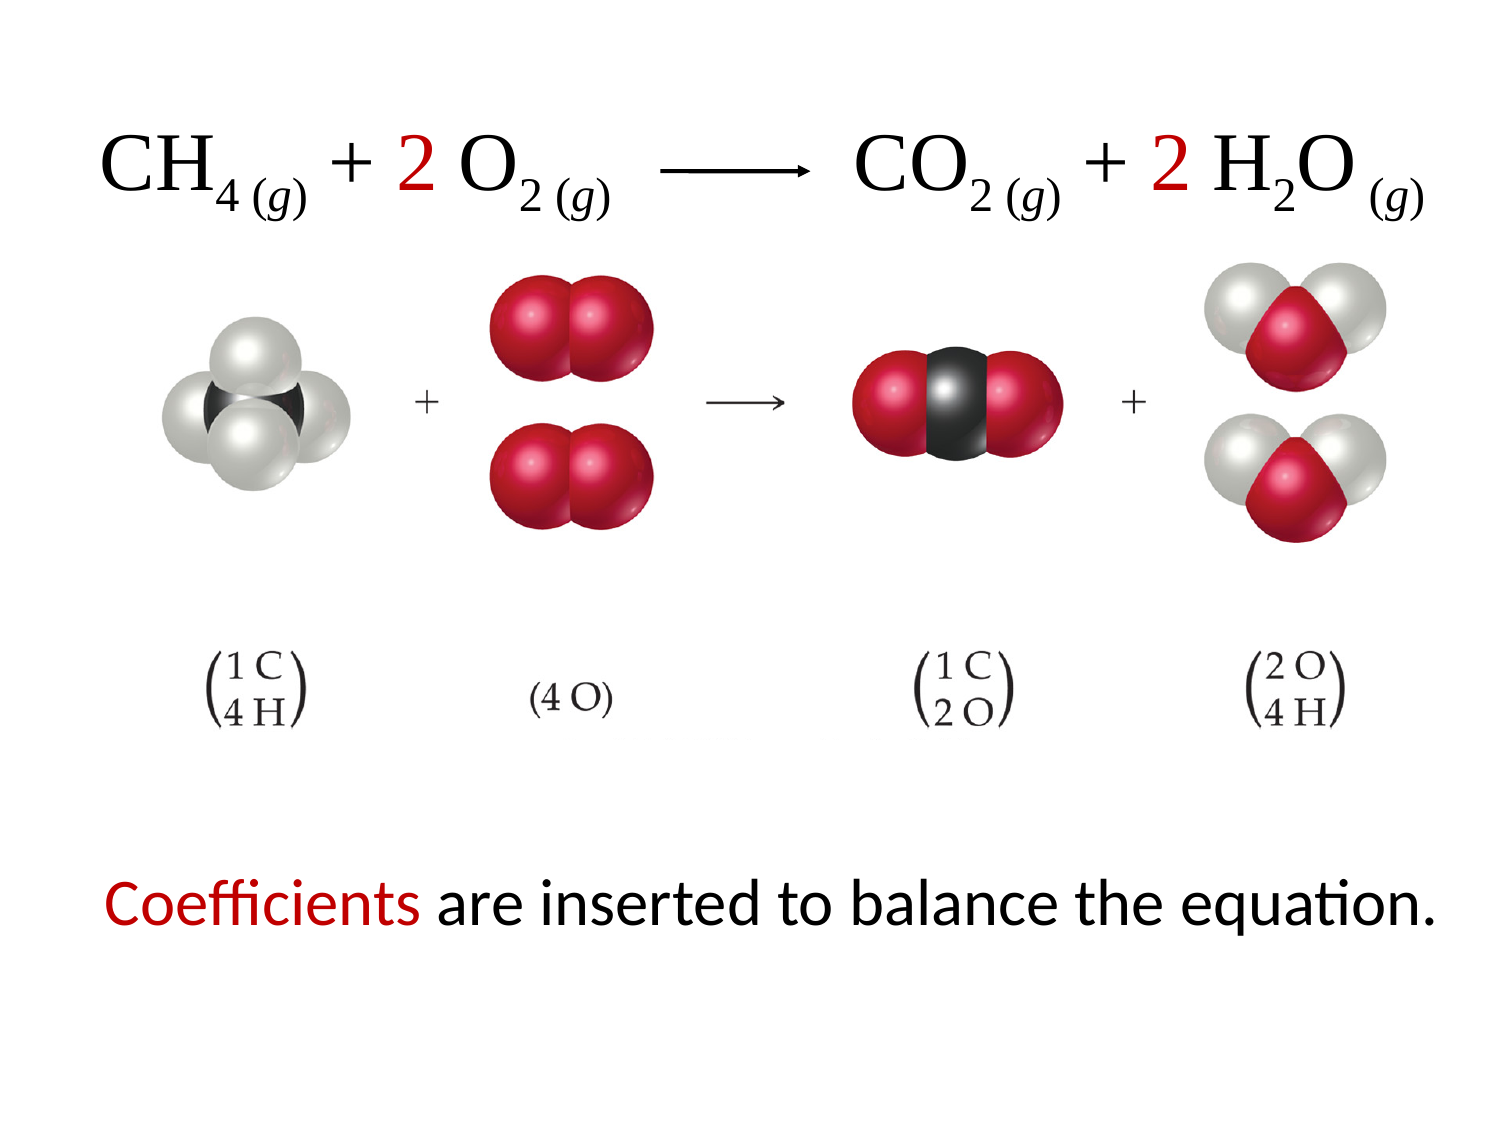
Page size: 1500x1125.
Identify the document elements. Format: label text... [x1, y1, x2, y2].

text_box [660, 164, 811, 178]
text_box CH4 (g) + 2 O2 (g) CO2 (g) + 2 H2O (g) [24, 99, 1500, 363]
text_box Coefficients are inserted to balance the equation. [7, 851, 1455, 1013]
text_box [149, 249, 1401, 740]
